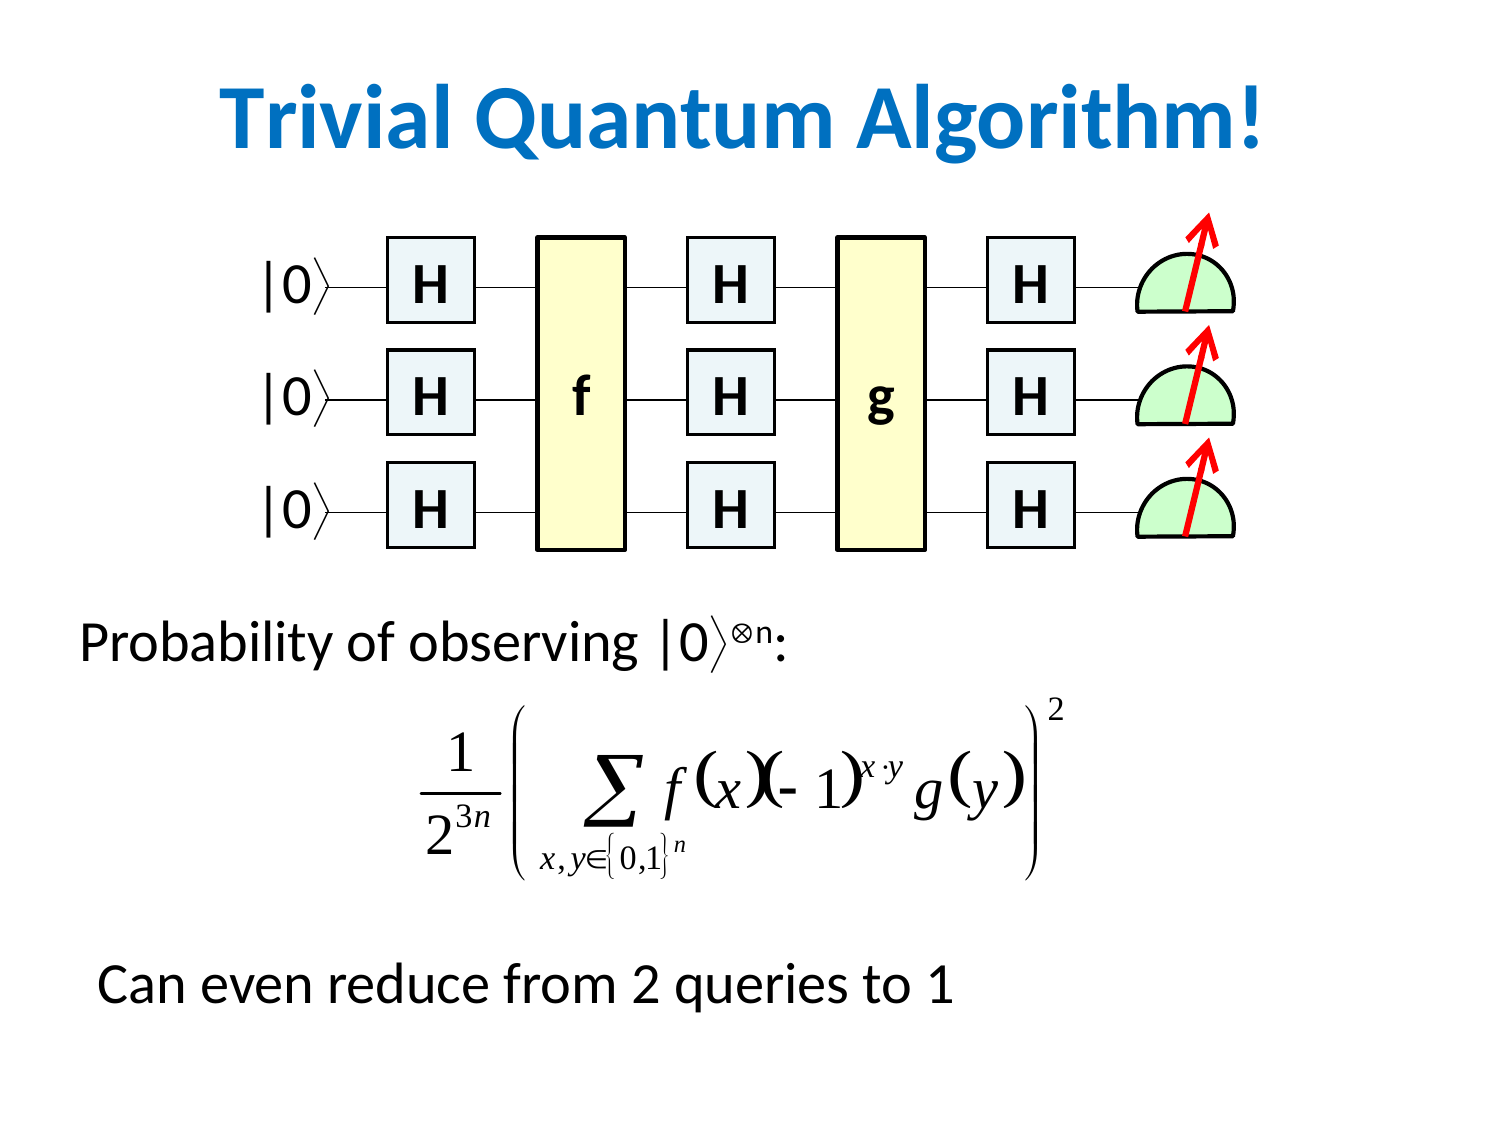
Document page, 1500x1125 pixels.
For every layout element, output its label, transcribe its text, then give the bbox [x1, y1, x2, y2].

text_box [237, 212, 1234, 579]
text_box Trivial Quantum Algorithm! [74, 49, 1413, 175]
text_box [63, 595, 1077, 892]
text_box Can even reduce from 2 queries to 1 [83, 937, 1195, 1023]
